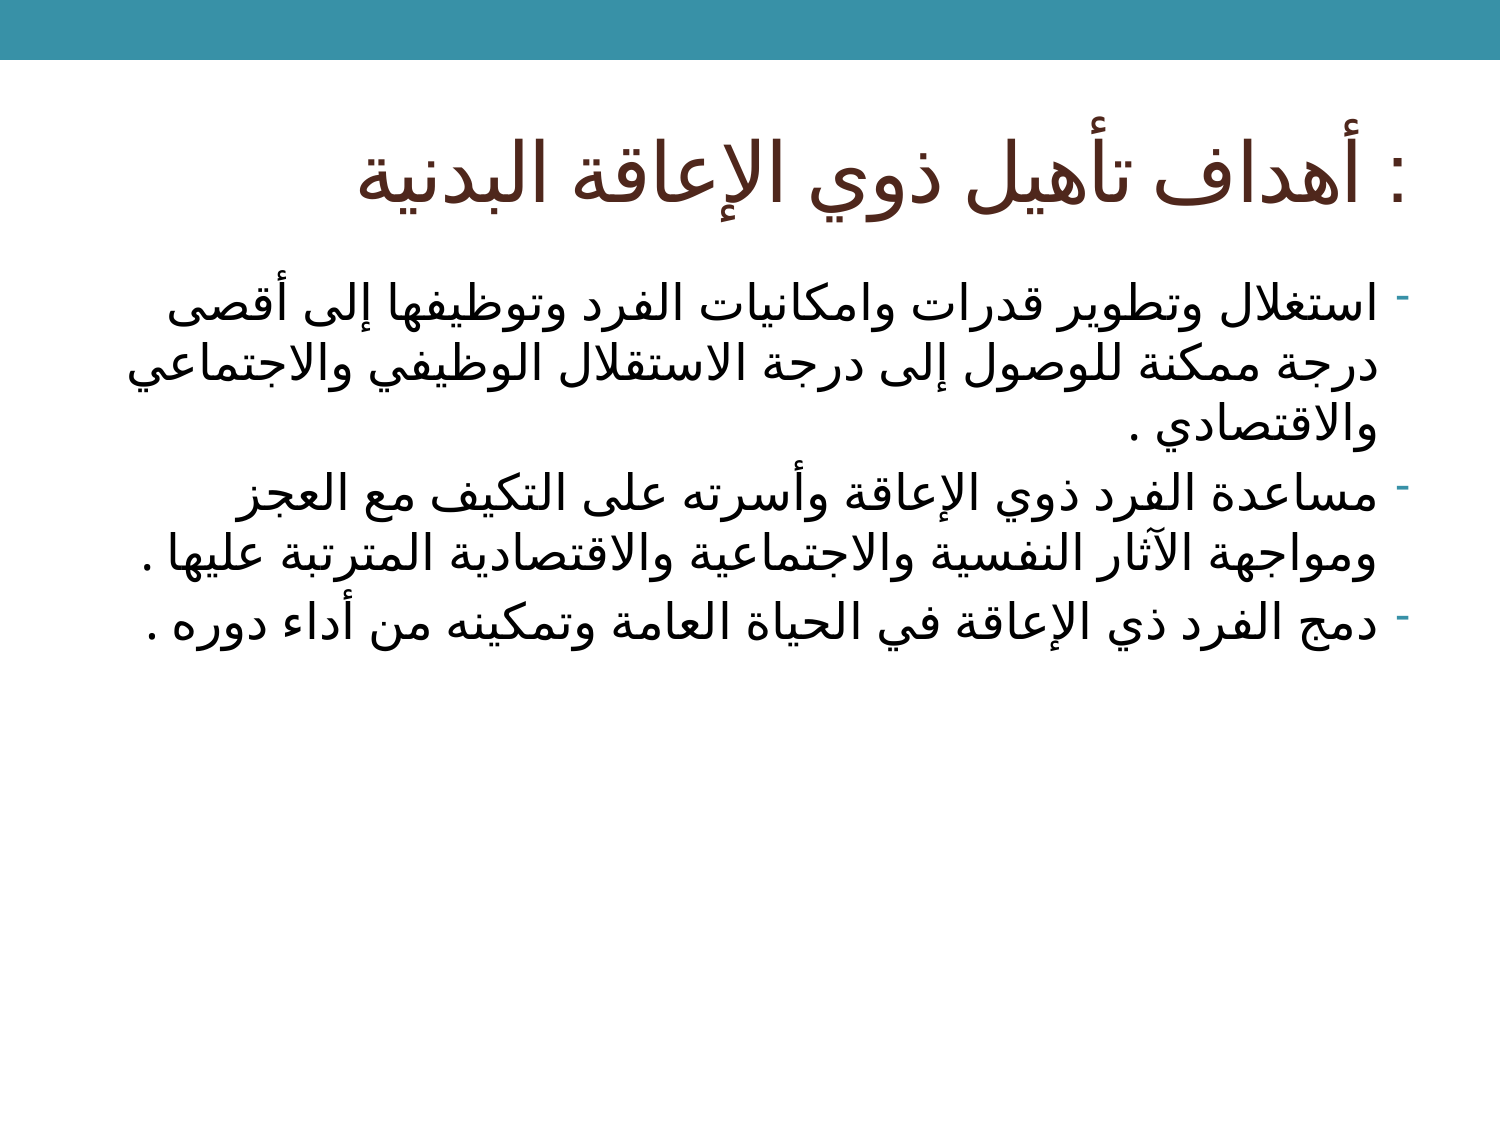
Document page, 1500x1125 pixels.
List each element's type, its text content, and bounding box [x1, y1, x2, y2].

list استغلال وتطوير قدرات وامكانيات الفرد وتوظيفها إلى أقصى درجة ممكنة للوصول إلى درجة الاستقلال الوظيفي والاجتماعي والاقتصادي . مساعدة الفرد ذوي الإعاقة وأسرته على التكيف مع العجز ومواجهة الآثار النفسية والاجتماعية والاقتصادية المترتبة عليها . دمج الفرد ذي الإعاقة في الحياة العامة وتمكينه من أداء دوره . [75, 262, 1425, 1063]
title أهداف تأهيل ذوي الإعاقة البدنية : [75, 87, 1425, 250]
